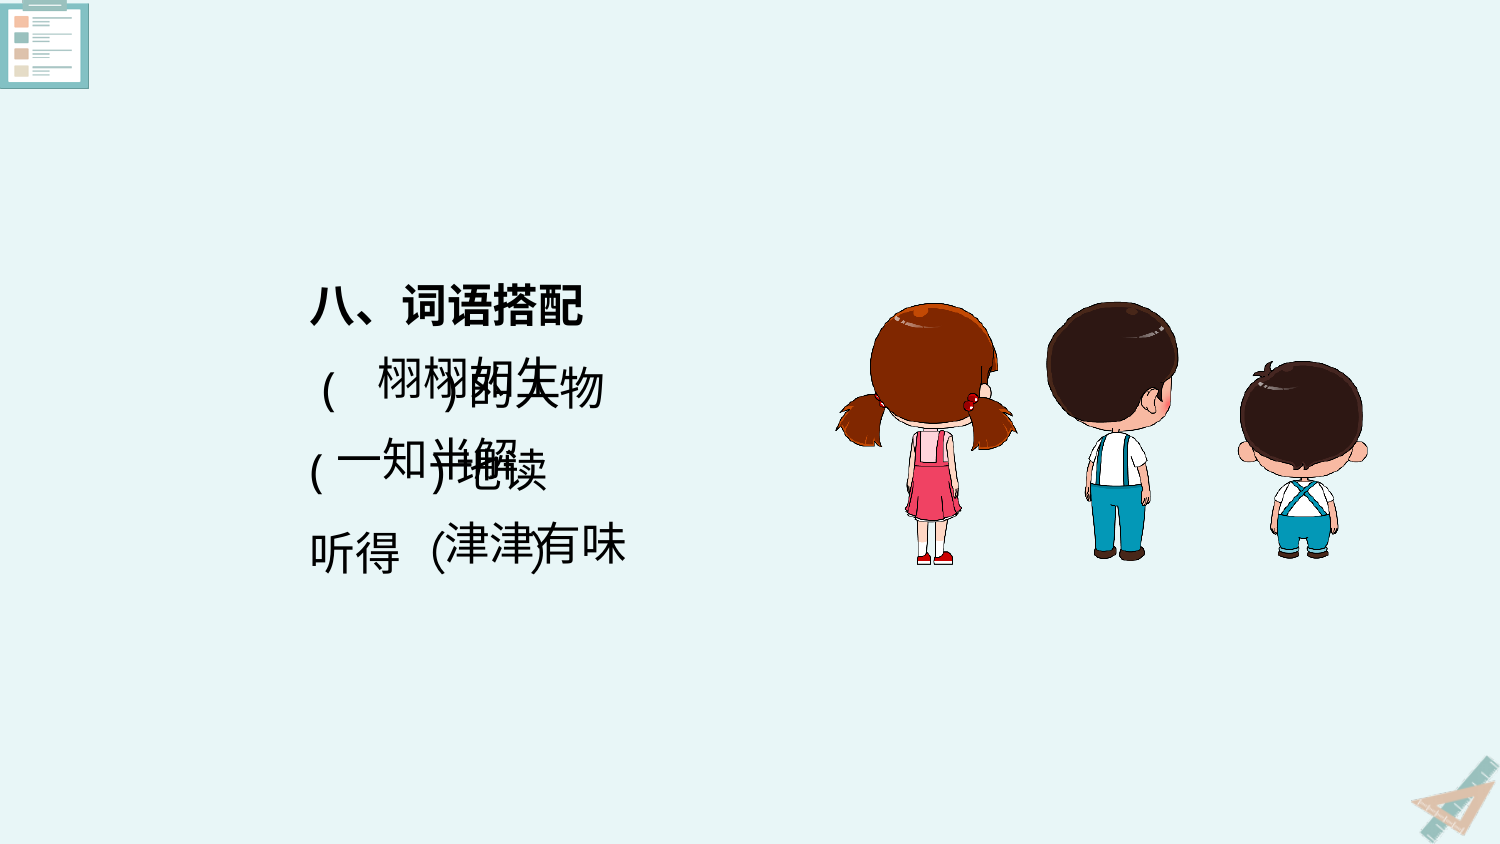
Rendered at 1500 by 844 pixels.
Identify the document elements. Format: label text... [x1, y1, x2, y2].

picture [0, 0, 89, 89]
text_box 一知半解 [321, 422, 535, 493]
picture [1411, 755, 1500, 844]
picture [814, 262, 1407, 627]
text_box 津津有味 [429, 506, 643, 577]
text_box 栩栩如生 [363, 341, 576, 412]
text_box 八、词语搭配 ( )的人物 ( )地读 听得（ ） [295, 242, 862, 587]
